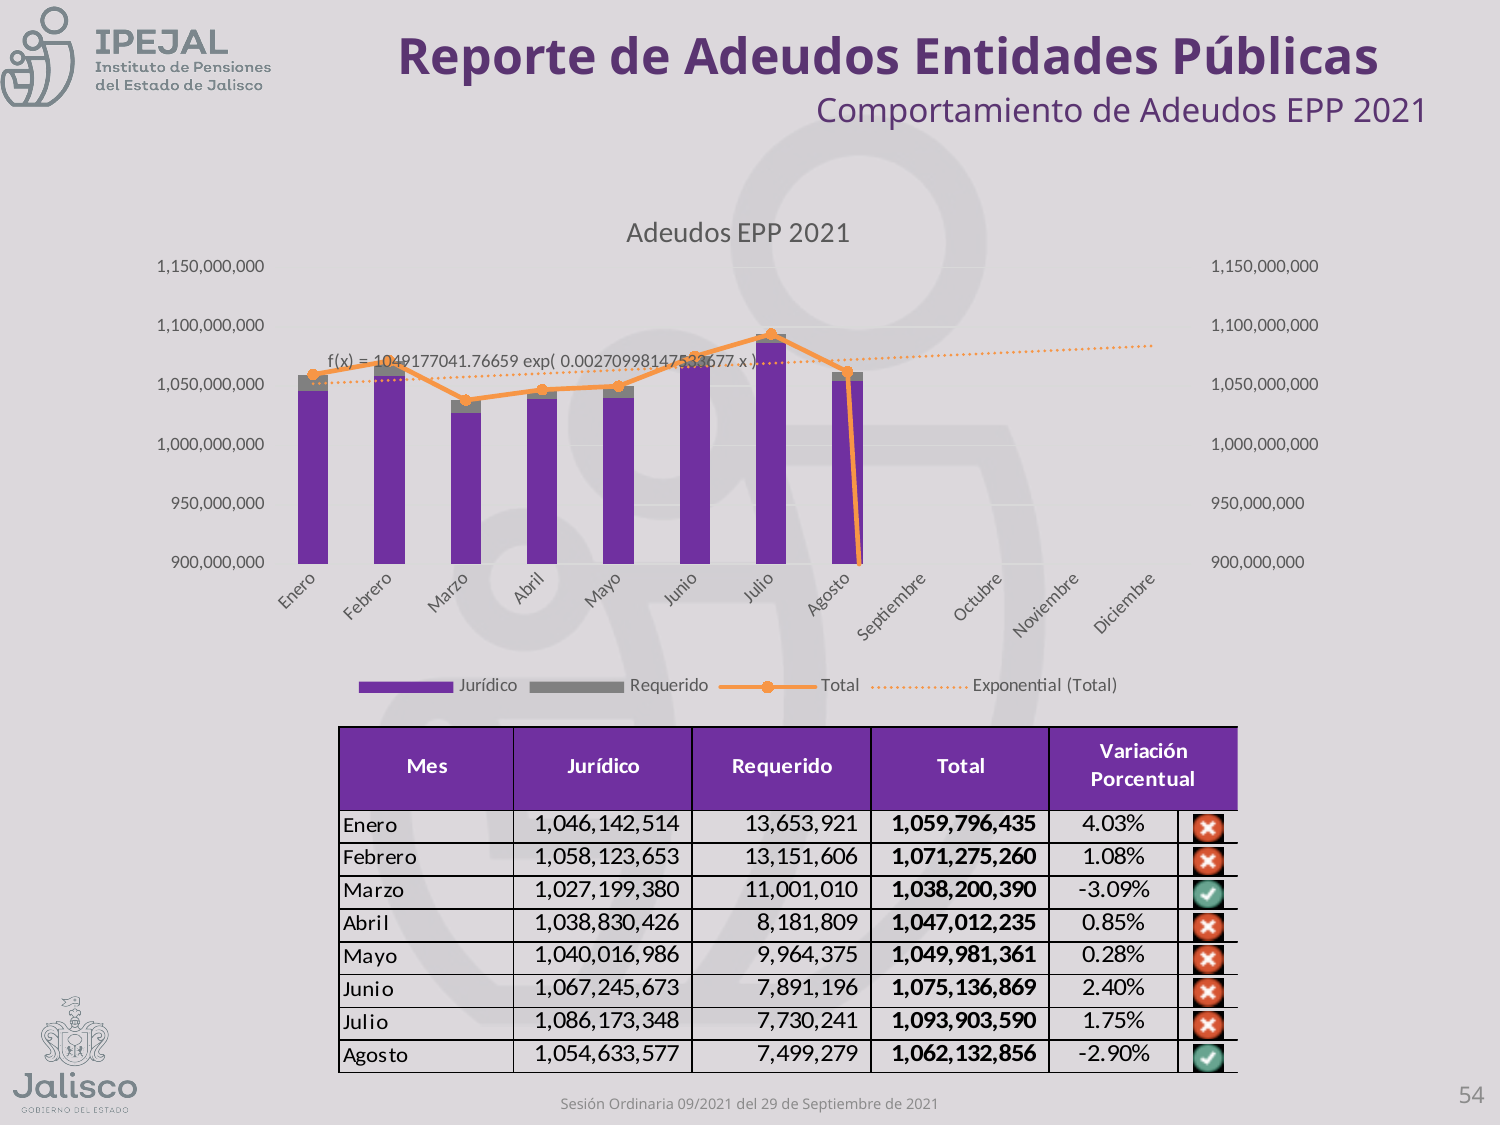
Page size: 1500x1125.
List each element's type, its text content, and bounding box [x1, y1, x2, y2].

picture [337, 725, 1240, 1075]
picture [0, 6, 271, 107]
text_box Reporte de Adeudos Entidades Públicas [277, 23, 1500, 149]
picture [0, 988, 166, 1125]
text_box Comportamiento de Adeudos EPP 2021 [801, 81, 1446, 137]
slide_number 54 [1411, 1066, 1500, 1125]
footer Sesión Ordinaria 09/2021 del 29 de Septiembre de 2021 [472, 1085, 1028, 1125]
chart [147, 193, 1330, 704]
